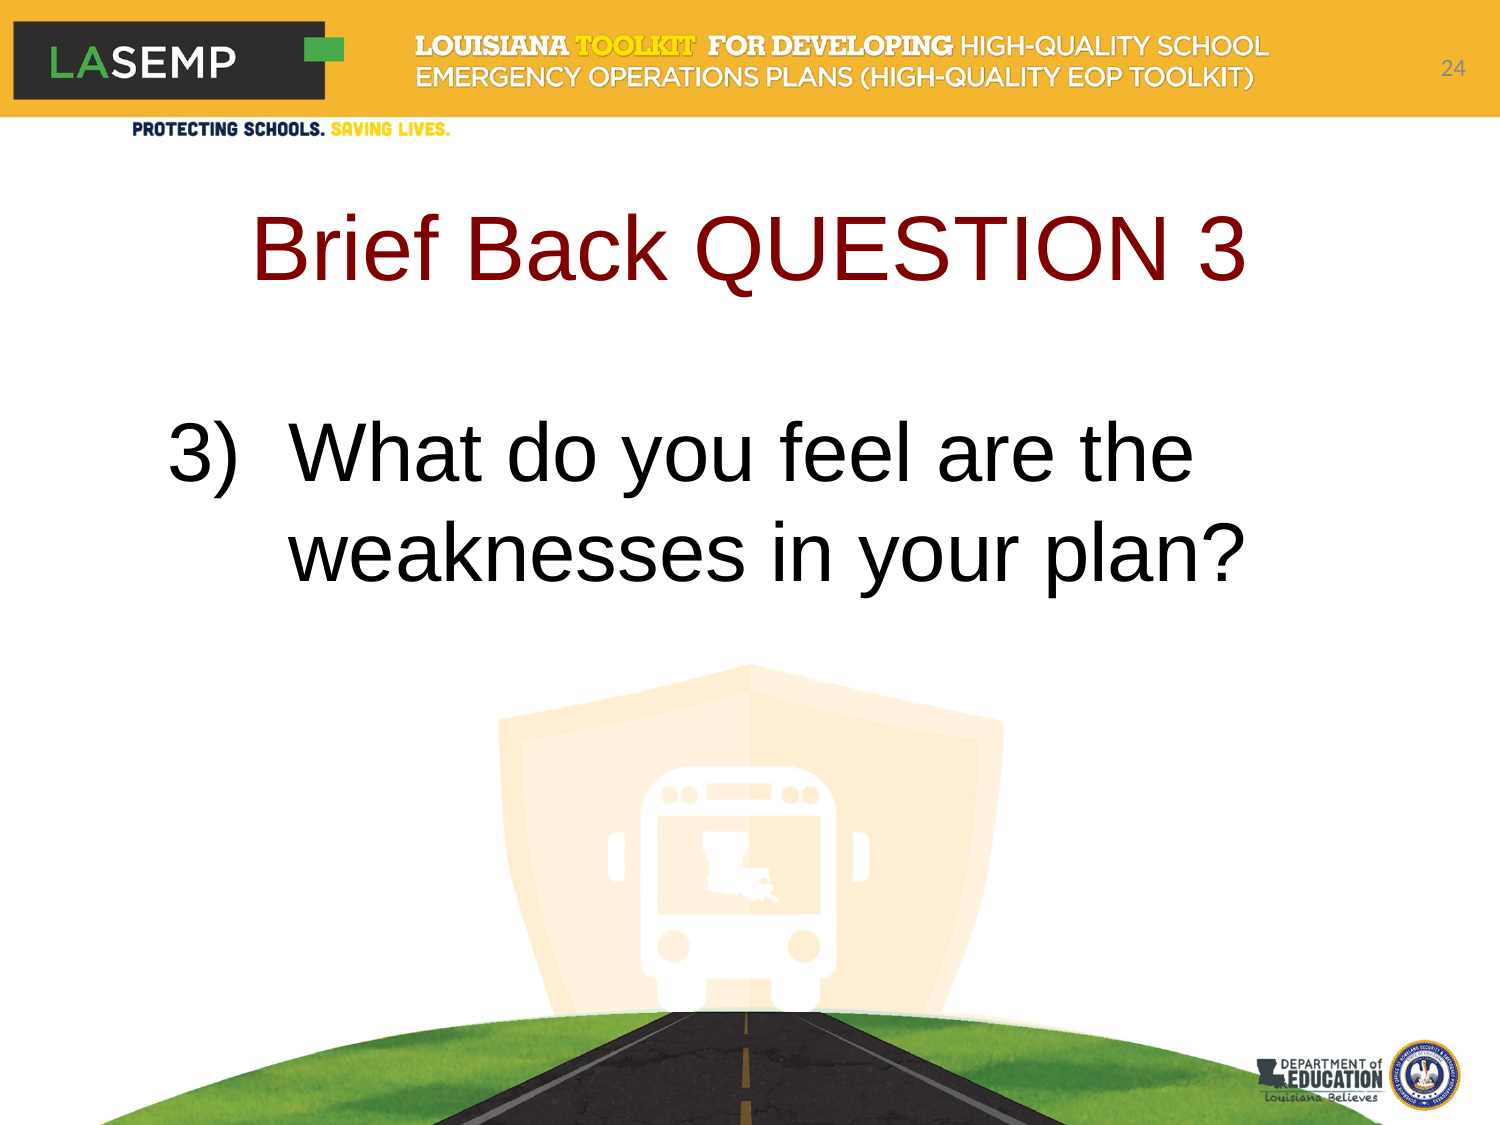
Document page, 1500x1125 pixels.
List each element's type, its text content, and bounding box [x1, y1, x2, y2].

picture [0, 0, 1500, 1125]
list What do you feel are the weaknesses in your plan? [77, 391, 1428, 999]
slide_number 24 [1131, 36, 1482, 97]
title Brief Back QUESTION 3 [75, 149, 1425, 338]
